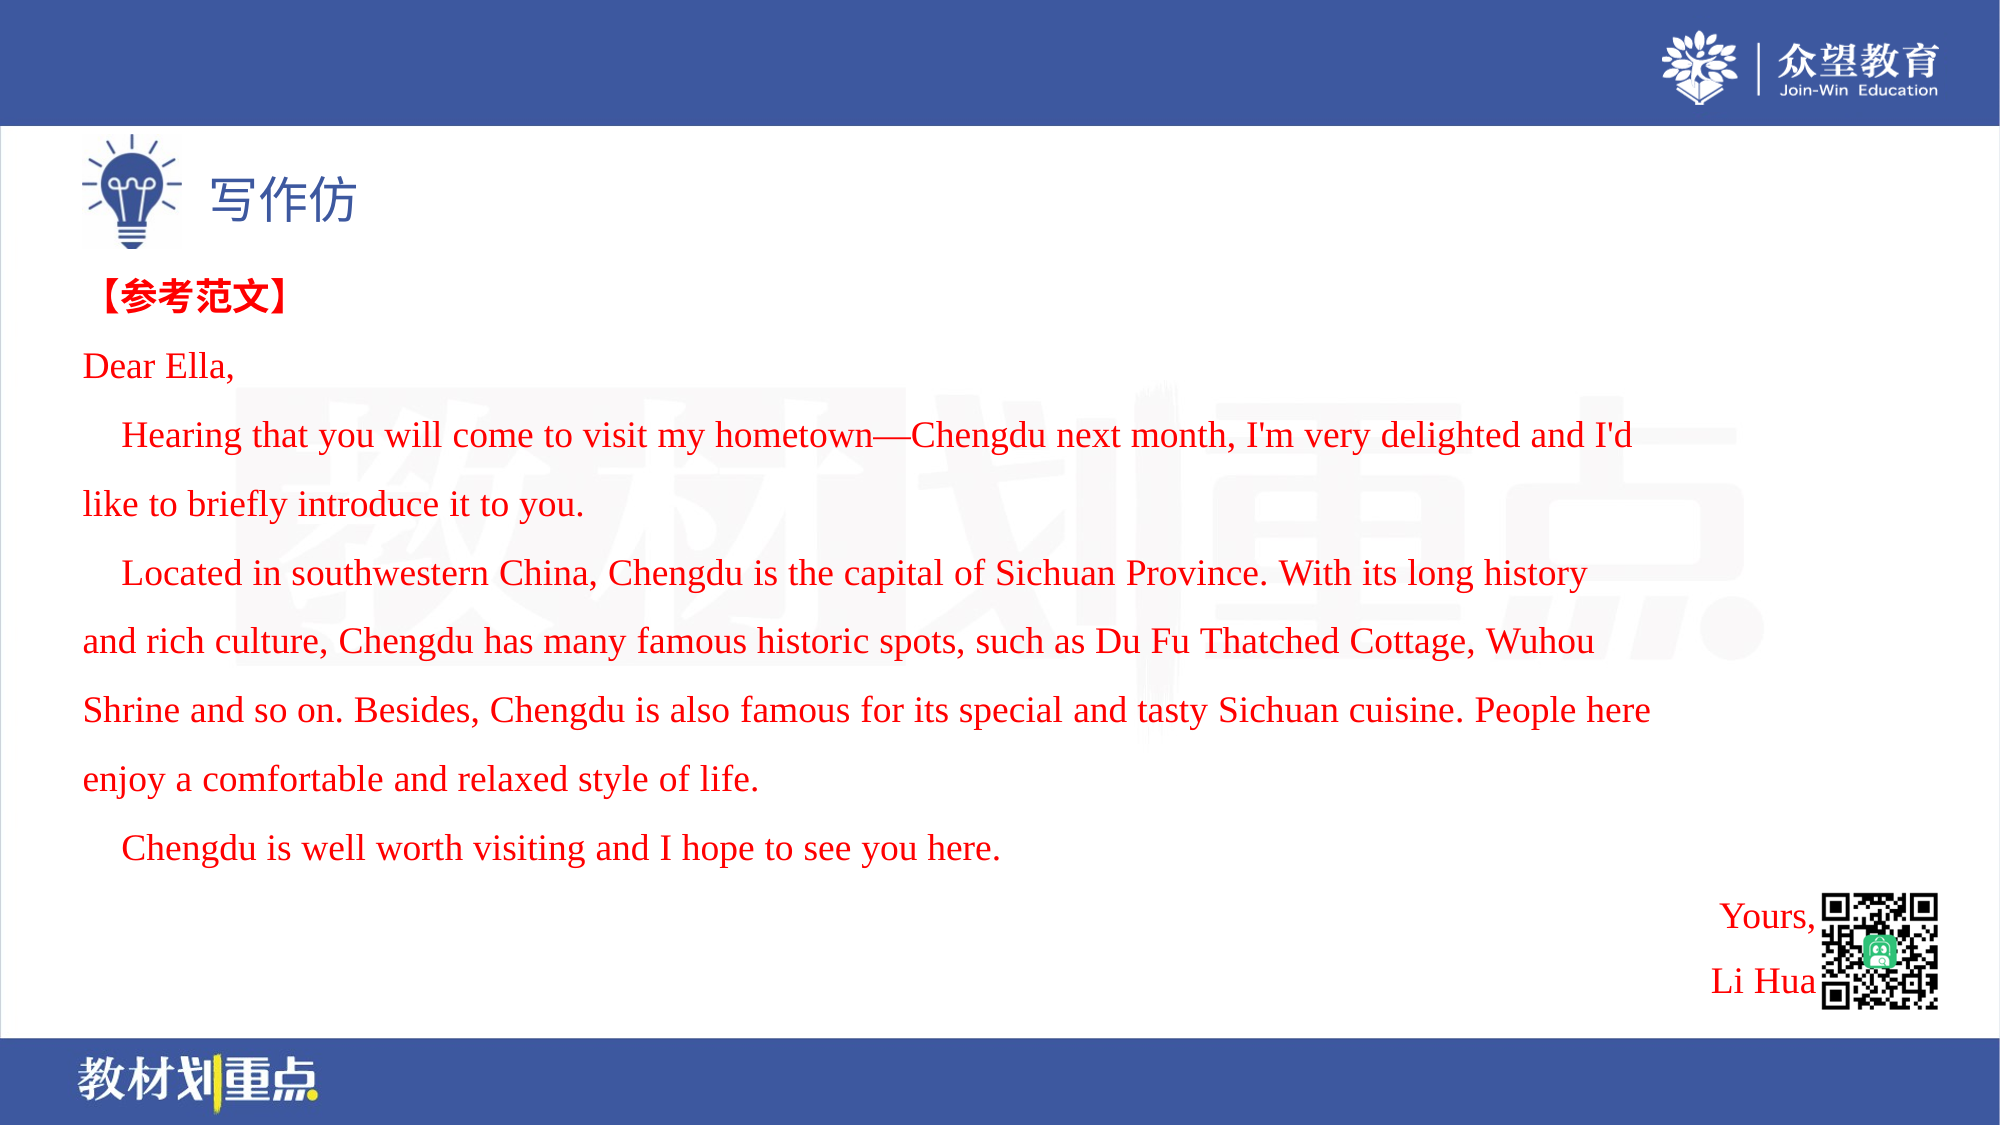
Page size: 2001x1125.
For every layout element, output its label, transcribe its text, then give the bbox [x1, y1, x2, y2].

text_box 【参考范文】 Dear Ella, Hearing that you will come to visit my hometown—Chengdu next month, I'm very delighted and I'd like to briefly introduce it to you. Located in southwestern China, Chengdu is the capital of Sichuan Province. With its long history and rich culture, Chengdu has many famous historic spots, such as Du Fu Thatched Cottage, Wuhou Shrine and so on. Besides, Chengdu is also famous for its special and tasty Sichuan cuisine. People here enjoy a comfortable and relaxed style of life. Chengdu is well worth visiting and I hope to see you here. Yours, Li Hua [82, 248, 1817, 995]
picture [0, 0, 2000, 1125]
